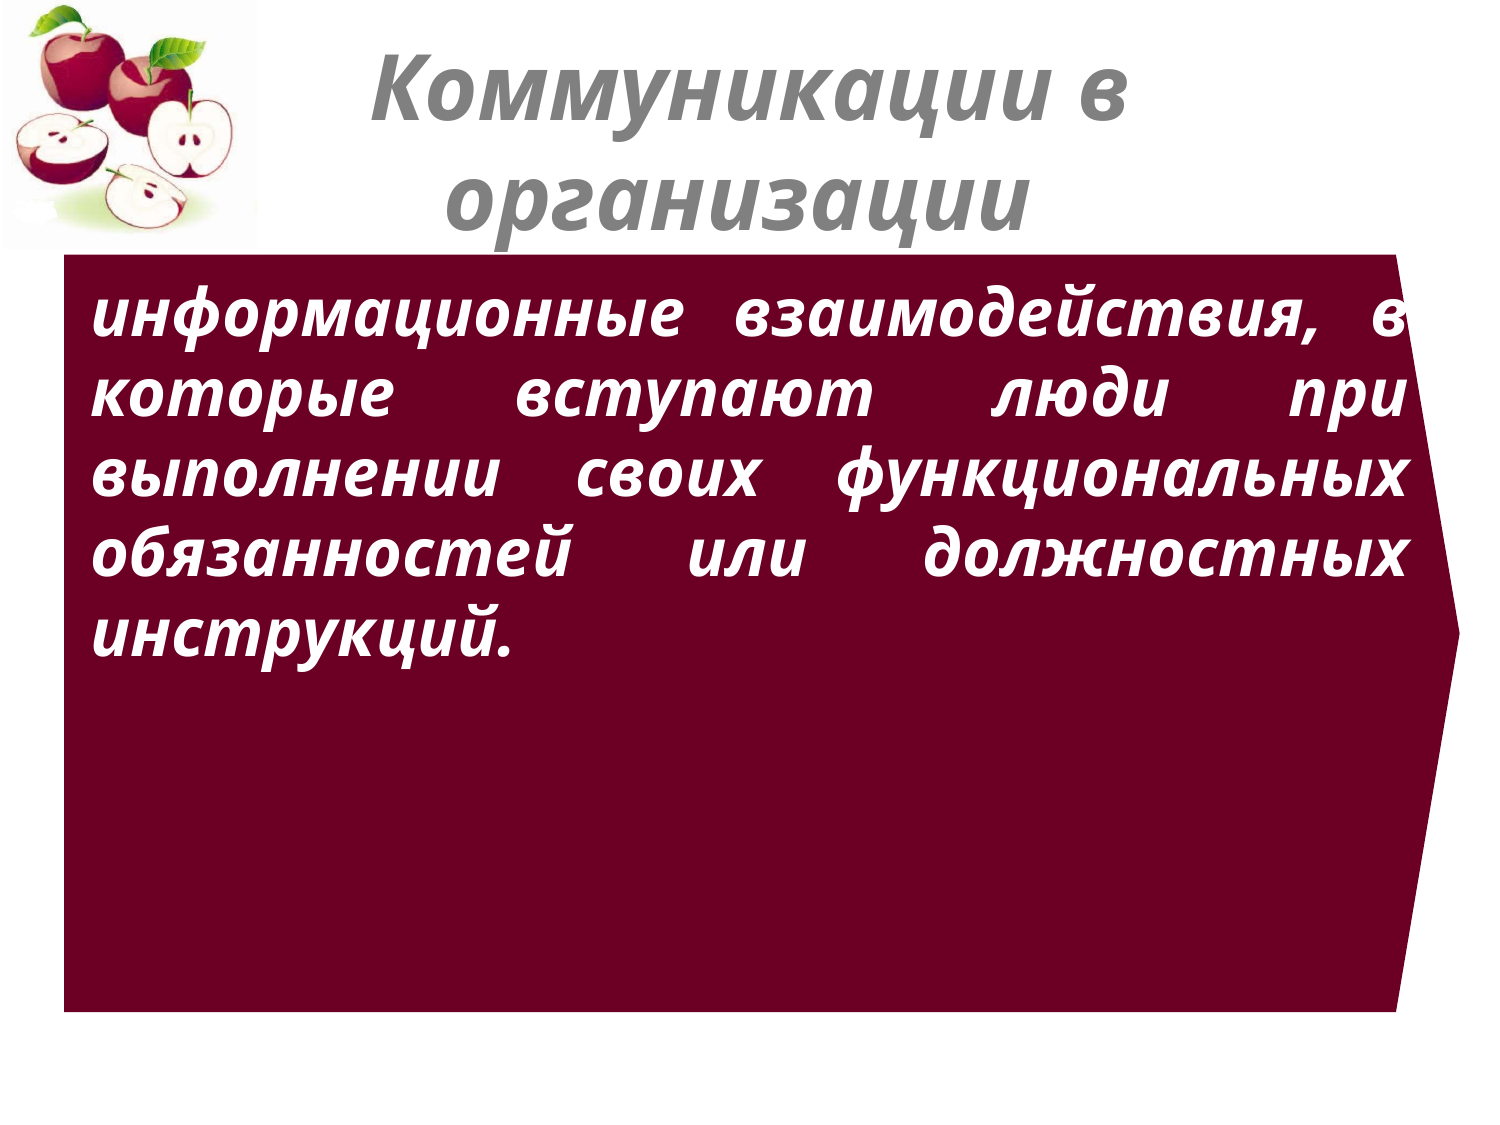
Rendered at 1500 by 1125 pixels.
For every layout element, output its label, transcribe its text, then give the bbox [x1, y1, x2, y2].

title Коммуникации в организации [75, 45, 1425, 233]
picture [3, 0, 258, 249]
list информационные взаимодействия, в которые вступают люди при выполнении своих функциональных обязанностей или должностных инструкций. [75, 262, 1425, 1005]
